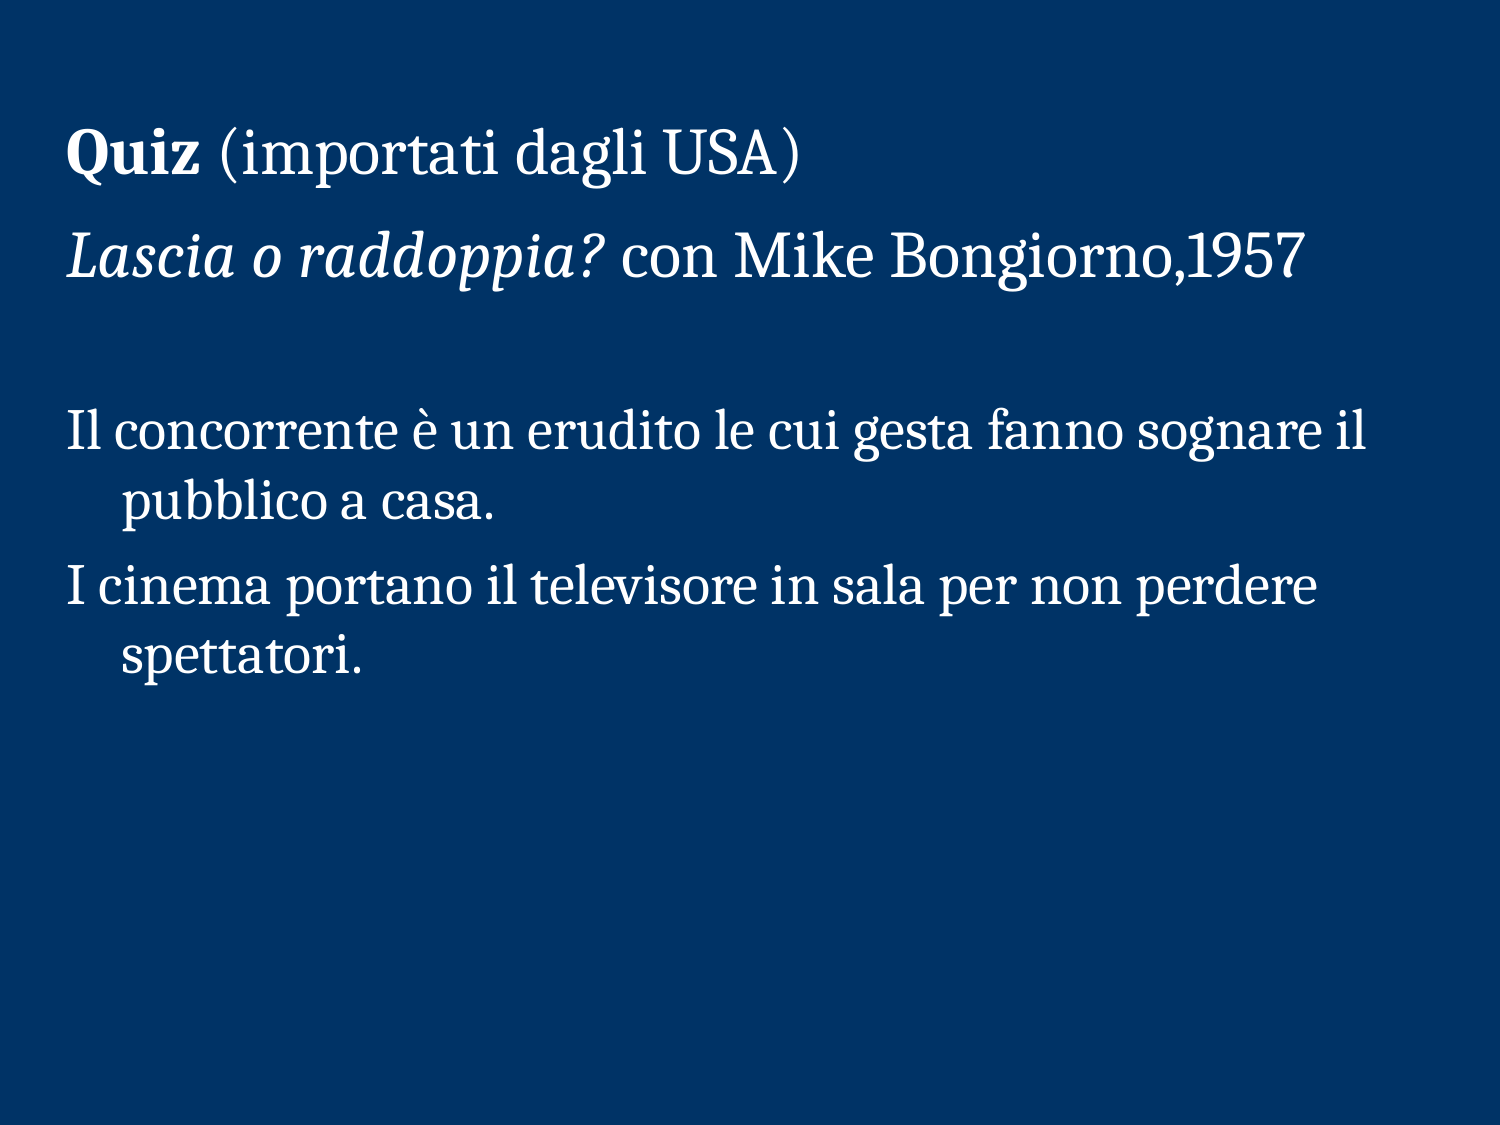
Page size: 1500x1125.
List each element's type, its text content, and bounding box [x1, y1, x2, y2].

list Quiz (importati dagli USA) Lascia o raddoppia? con Mike Bongiorno,1957 Il concorrente è un erudito le cui gesta fanno sognare il pubblico a casa. I cinema portano il televisore in sala per non perdere spettatori. [49, 99, 1426, 1032]
